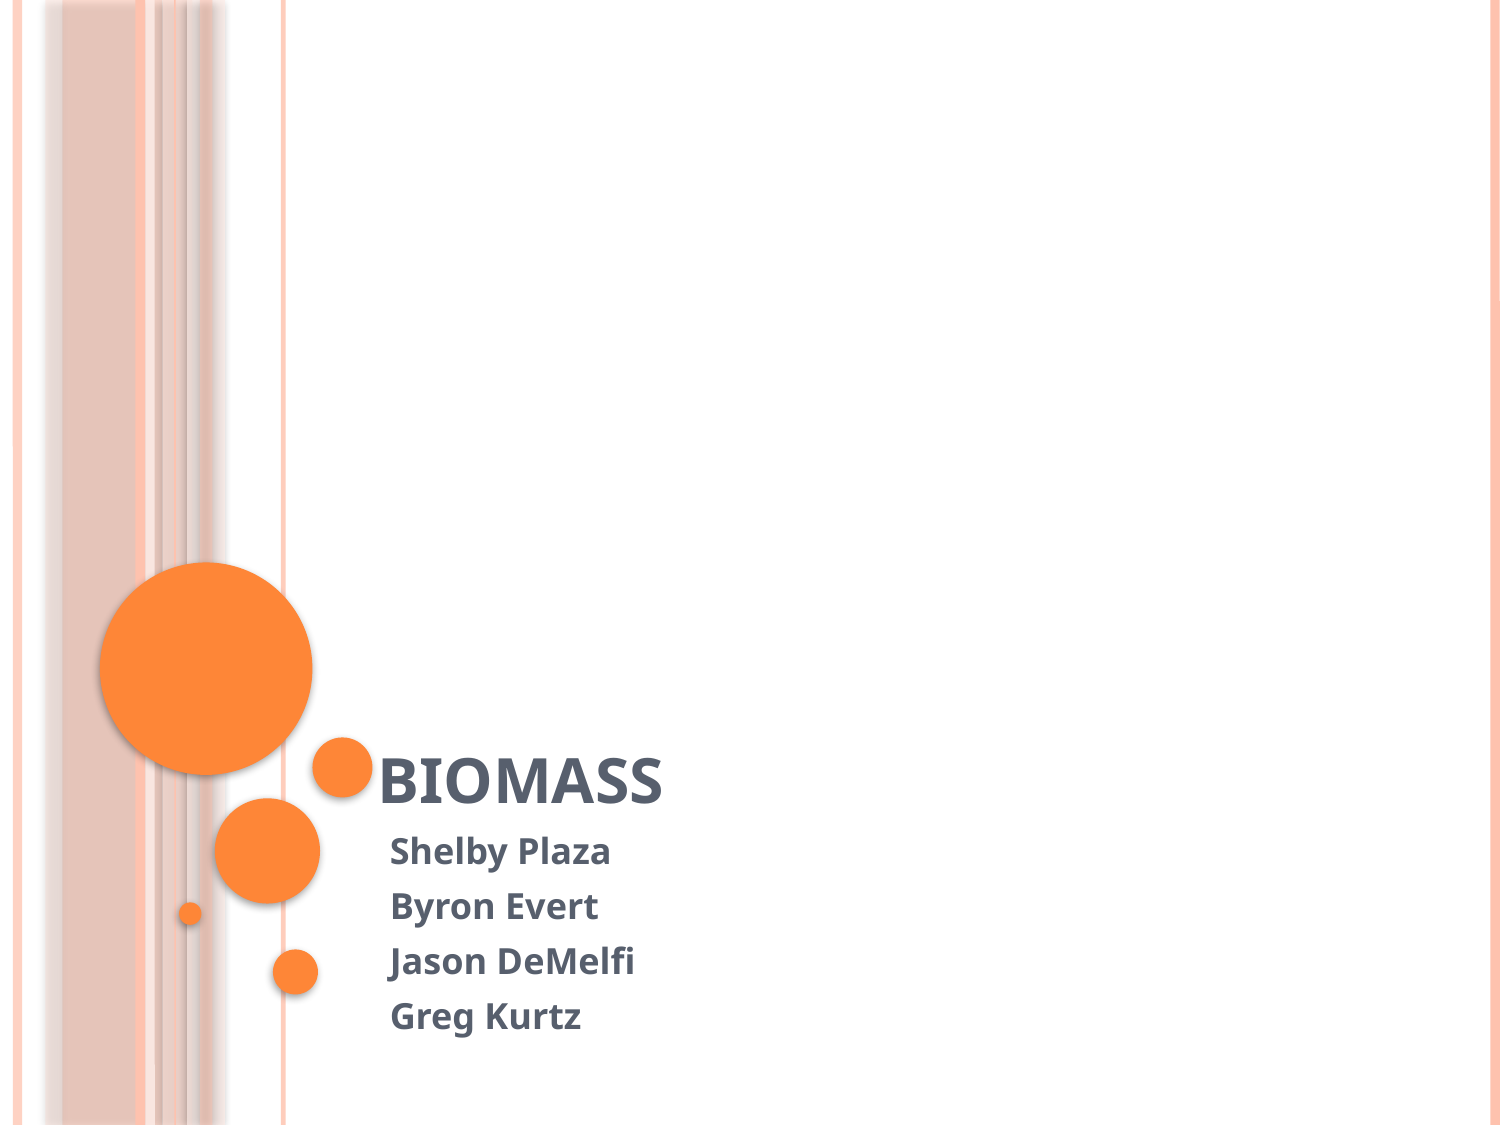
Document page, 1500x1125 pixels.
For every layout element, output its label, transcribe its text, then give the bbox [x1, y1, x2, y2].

title BIOMASS [362, 512, 1375, 824]
subtitle Shelby Plaza Byron Evert Jason DeMelfi Greg Kurtz [375, 820, 1388, 1046]
